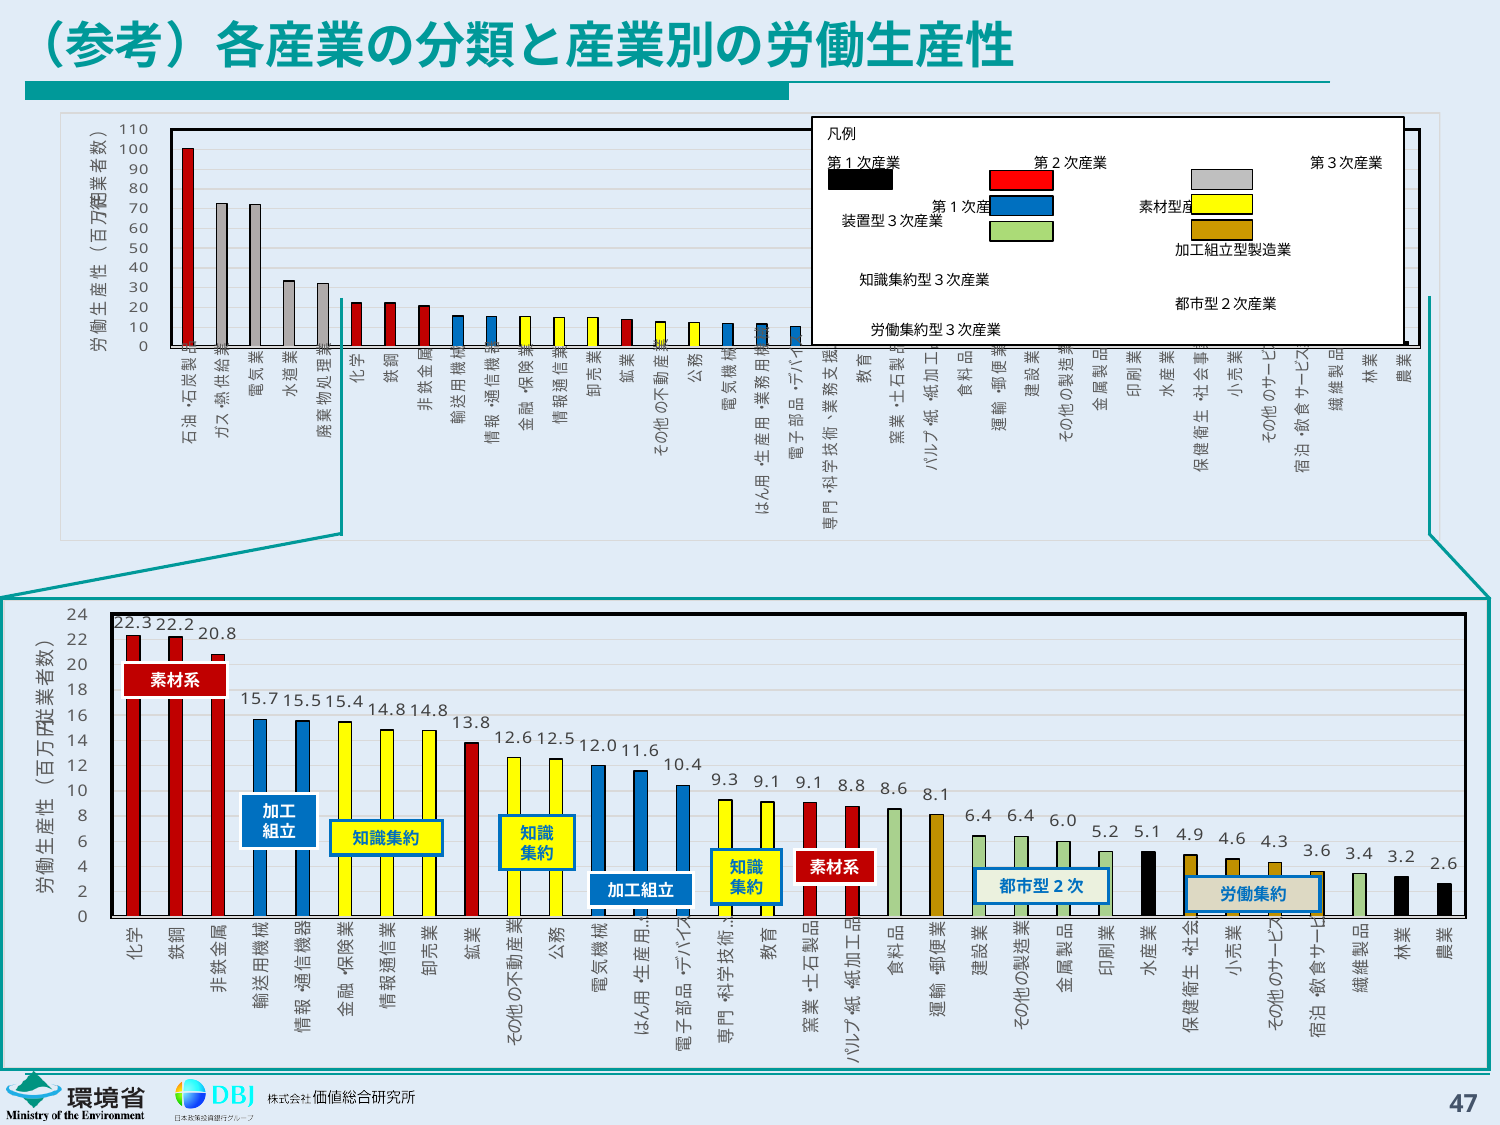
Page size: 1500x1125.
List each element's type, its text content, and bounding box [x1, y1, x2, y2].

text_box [0, 533, 342, 598]
title （参考）各産業の分類と産業別の労働生産性 [0, 0, 1500, 82]
picture [3, 599, 1488, 1069]
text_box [1428, 533, 1491, 600]
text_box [811, 116, 1405, 250]
slide_number 47 [1431, 1080, 1497, 1122]
picture [59, 112, 1441, 542]
picture [171, 1075, 419, 1125]
picture [2, 1071, 148, 1125]
